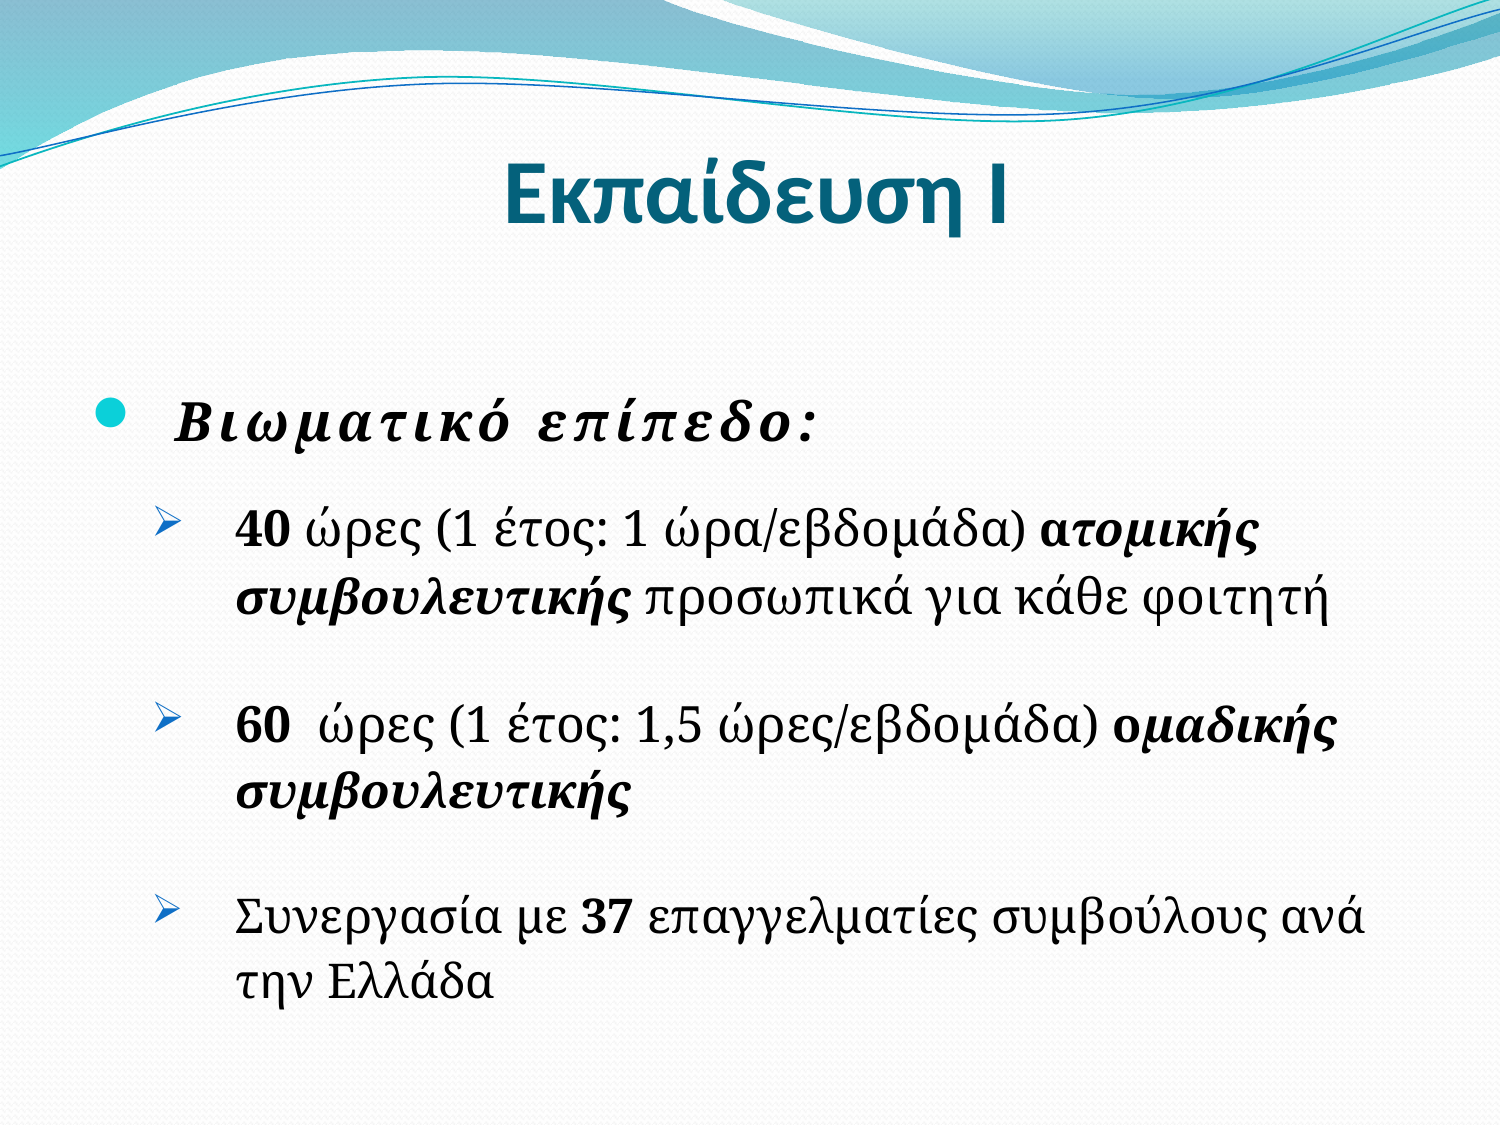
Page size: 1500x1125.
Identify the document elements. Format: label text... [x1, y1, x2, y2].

list Βιωματικό επίπεδο: 40 ώρες (1 έτος: 1 ώρα/εβδομάδα) ατομικής συμβουλευτικής προσωπικά για κάθε φοιτητή 60 ώρες (1 έτος: 1,5 ώρες/εβδομάδα) ομαδικής συμβουλευτικής Συνεργασία με 37 επαγγελματίες συμβούλους ανά την Ελλάδα [76, 339, 1427, 976]
title Εκπαίδευση Ι [76, 101, 1439, 243]
